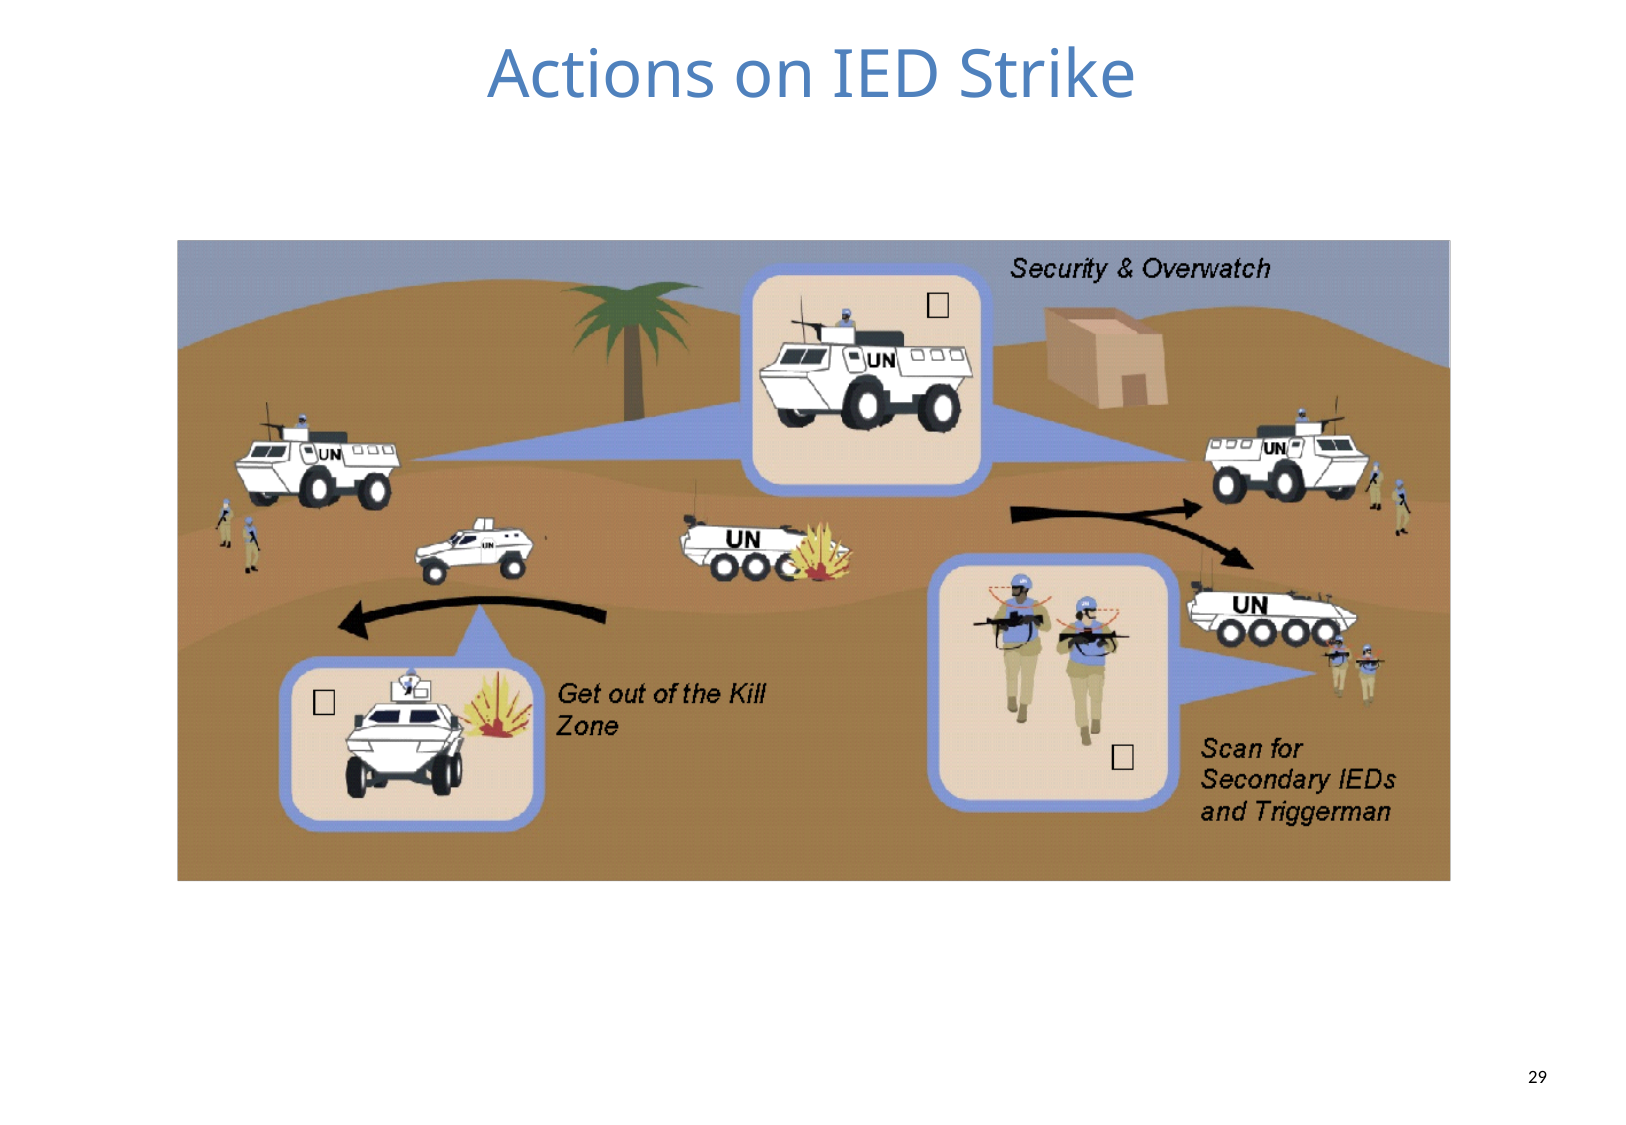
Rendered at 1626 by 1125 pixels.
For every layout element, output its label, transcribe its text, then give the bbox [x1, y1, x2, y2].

picture [162, 235, 1463, 890]
text_box Actions on IED Strike [111, 7, 1514, 135]
